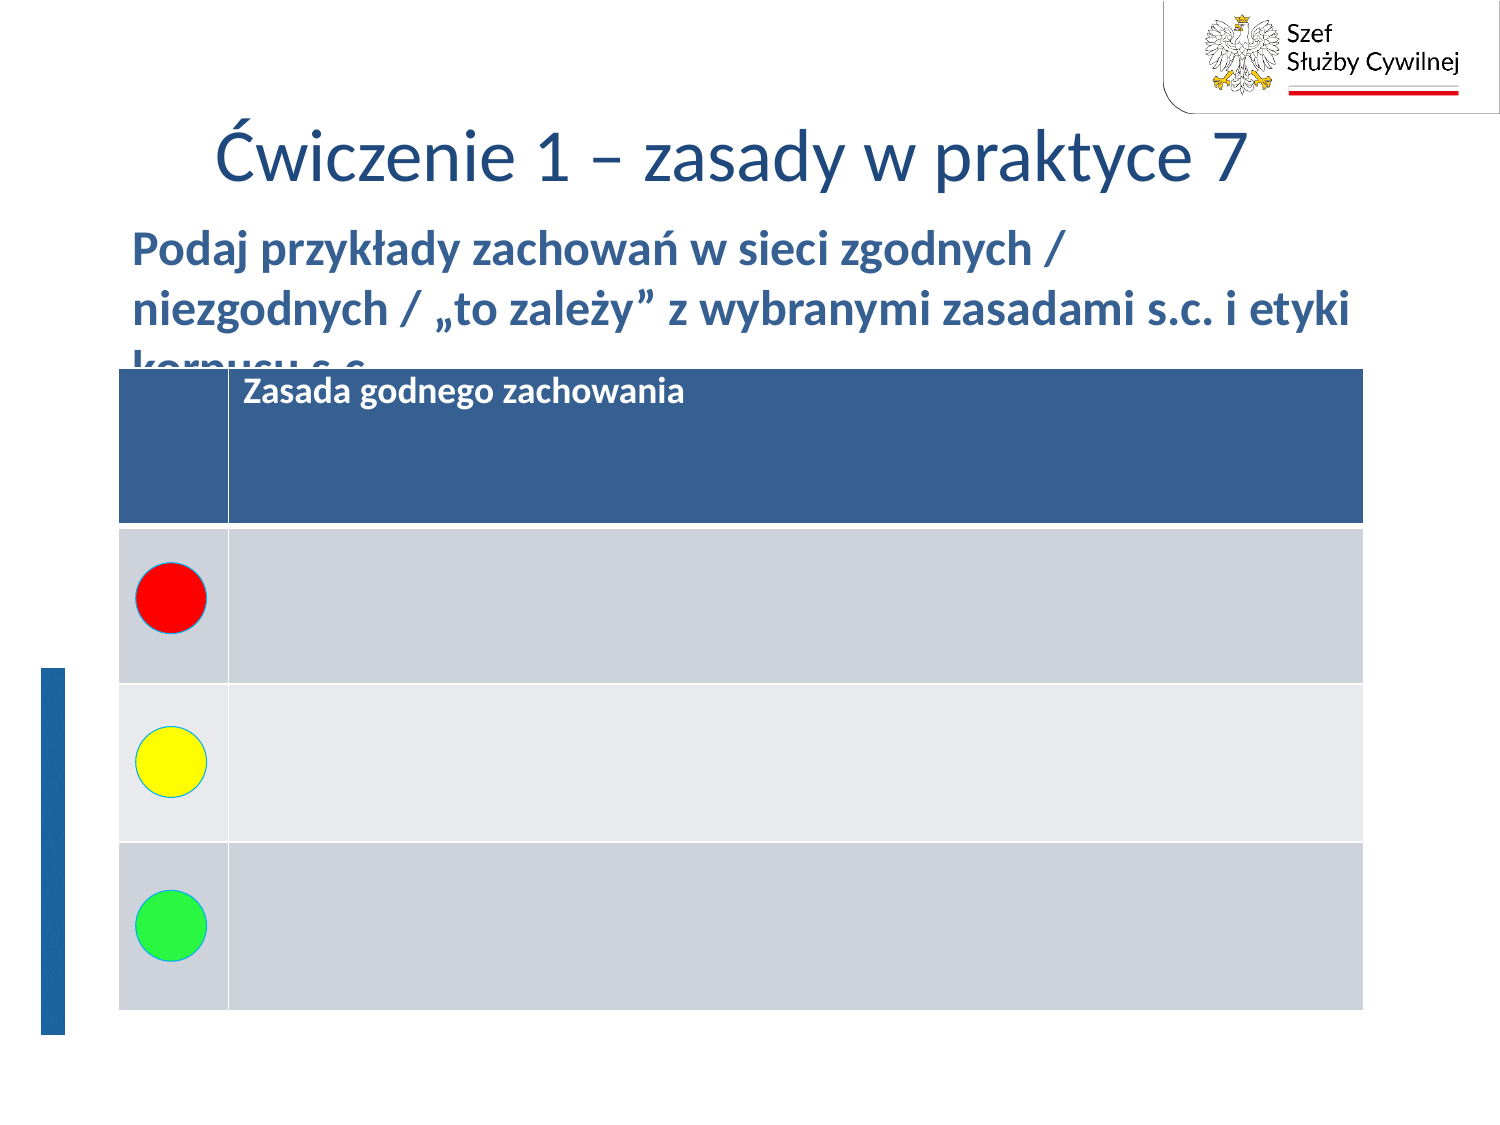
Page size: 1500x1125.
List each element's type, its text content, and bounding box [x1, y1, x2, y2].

table_cell [229, 843, 1363, 1010]
table_header Zasada godnego zachowania [229, 369, 1363, 523]
table_header [119, 369, 228, 523]
text_box [133, 888, 209, 964]
text_box [133, 560, 209, 636]
table_cell [119, 529, 228, 683]
table_cell [229, 529, 1363, 683]
title Ćwiczenie 1 – zasady w praktyce 7 [83, 99, 1383, 224]
table_cell [229, 685, 1363, 841]
text_box [133, 724, 209, 800]
table_cell [119, 685, 228, 841]
table_cell [119, 843, 228, 1010]
text_box Podaj przykłady zachowań w sieci zgodnych / niezgodnych / „to zależy” z wybranymi zasadami s.c. i etyki korpusu s.c. [117, 208, 1382, 403]
picture [41, 668, 65, 1035]
picture [1163, 0, 1500, 114]
